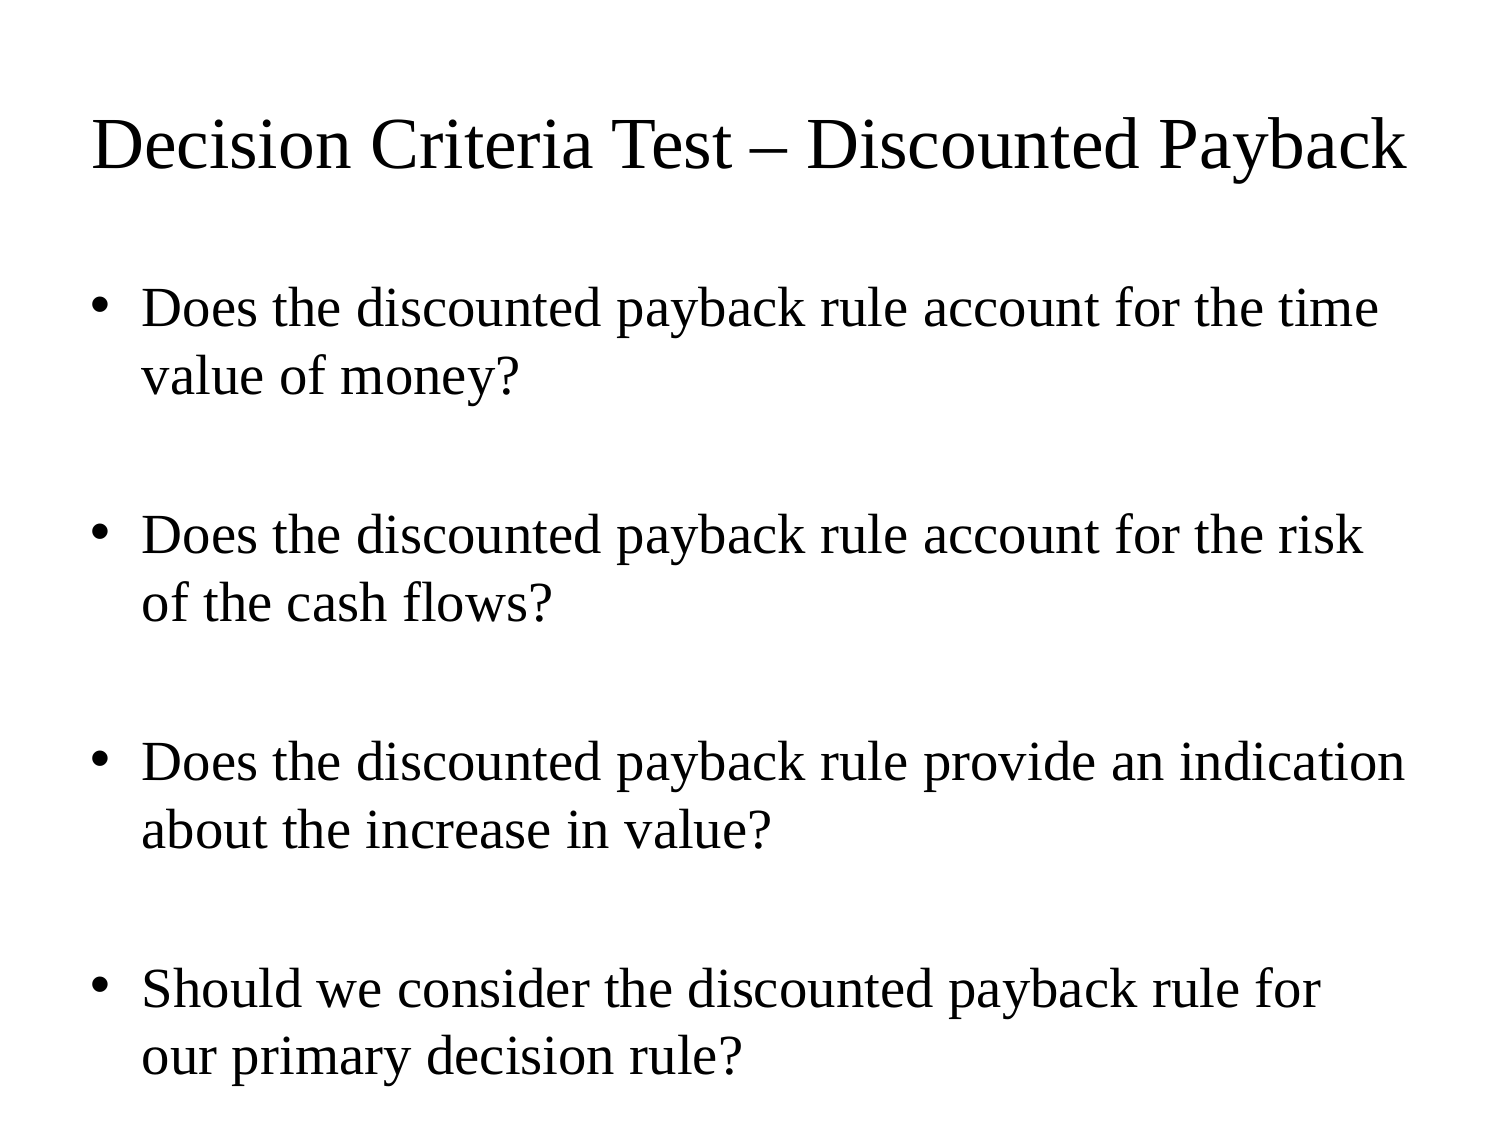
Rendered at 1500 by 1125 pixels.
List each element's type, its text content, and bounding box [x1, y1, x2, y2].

title Decision Criteria Test – Discounted Payback [75, 45, 1425, 233]
list Does the discounted payback rule account for the time value of money? Does the discounted payback rule account for the risk of the cash flows? Does the discounted payback rule provide an indication about the increase in value? Should we consider the discounted payback rule for our primary decision rule? [75, 262, 1425, 1100]
